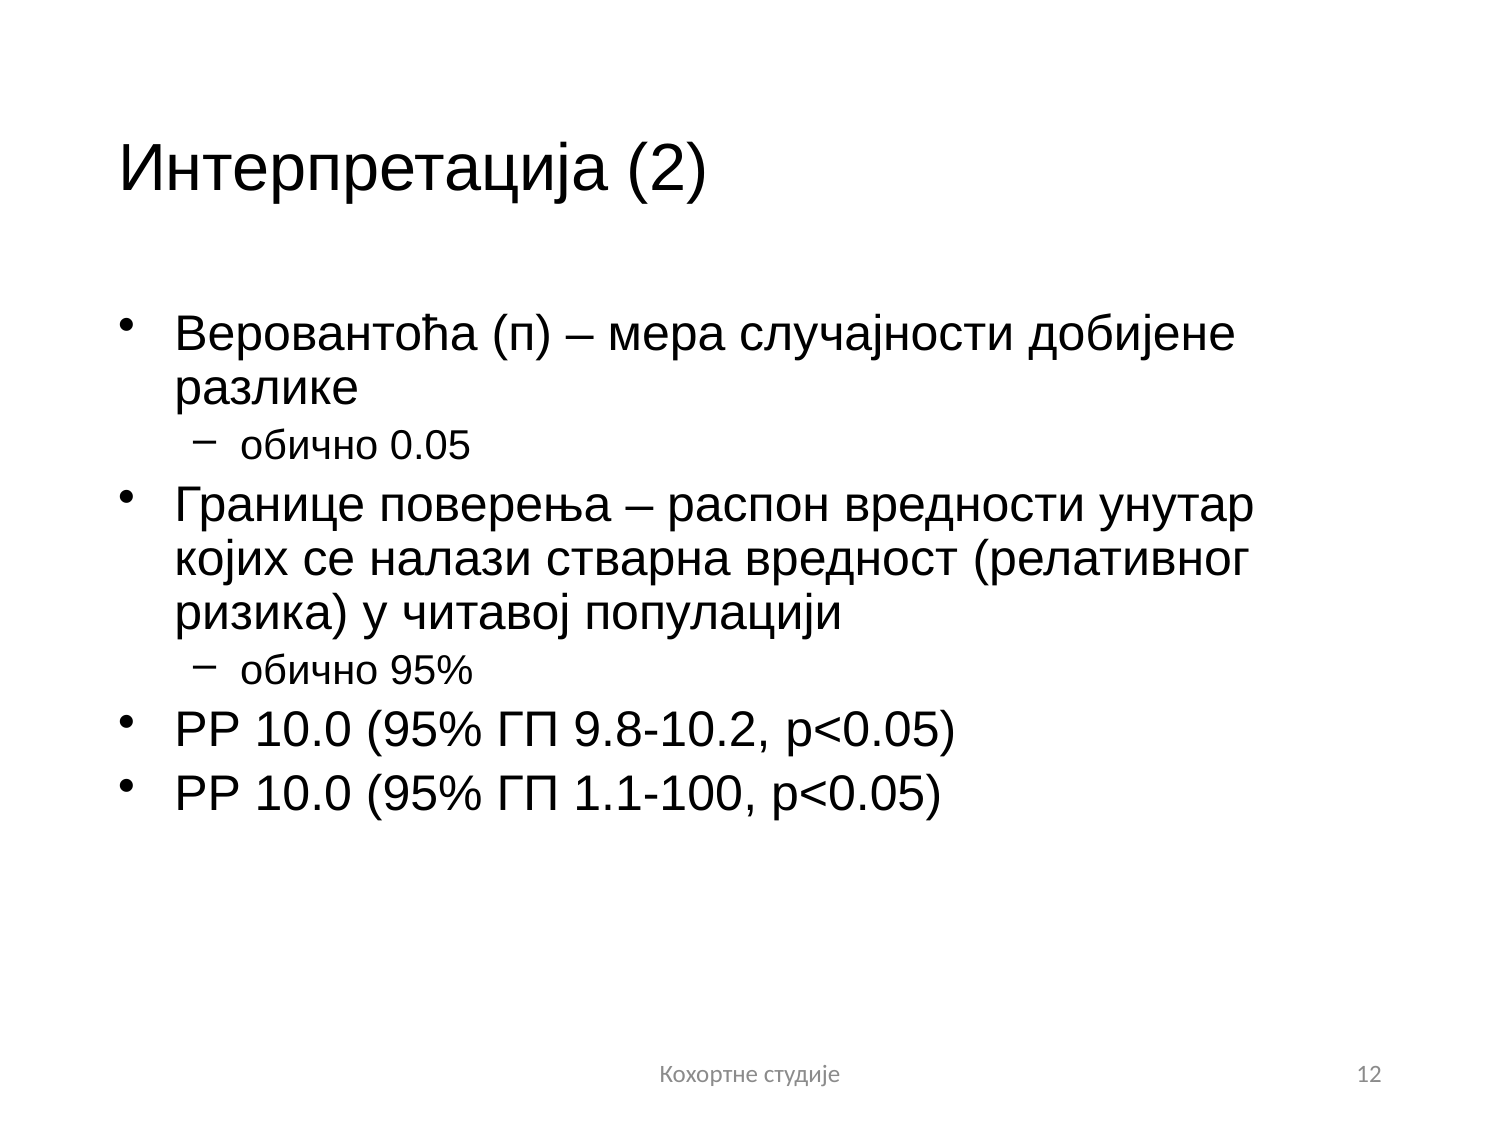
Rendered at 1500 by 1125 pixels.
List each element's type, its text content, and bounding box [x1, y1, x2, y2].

slide_number 12 [1059, 1042, 1397, 1103]
title Интерпретација (2) [103, 59, 1397, 278]
footer Кохортне студије [496, 1042, 1004, 1103]
list Веровантоћа (п) – мера случајности добијене разлике обично 0.05 Границе поверења – распон вредности унутар којих се налази стварна вредност (релативног ризика) у читавој популацији обично 95% РР 10.0 (95% ГП 9.8-10.2, p<0.05) РР 10.0 (95% ГП 1.1-100, p<0.05) [103, 299, 1397, 1014]
